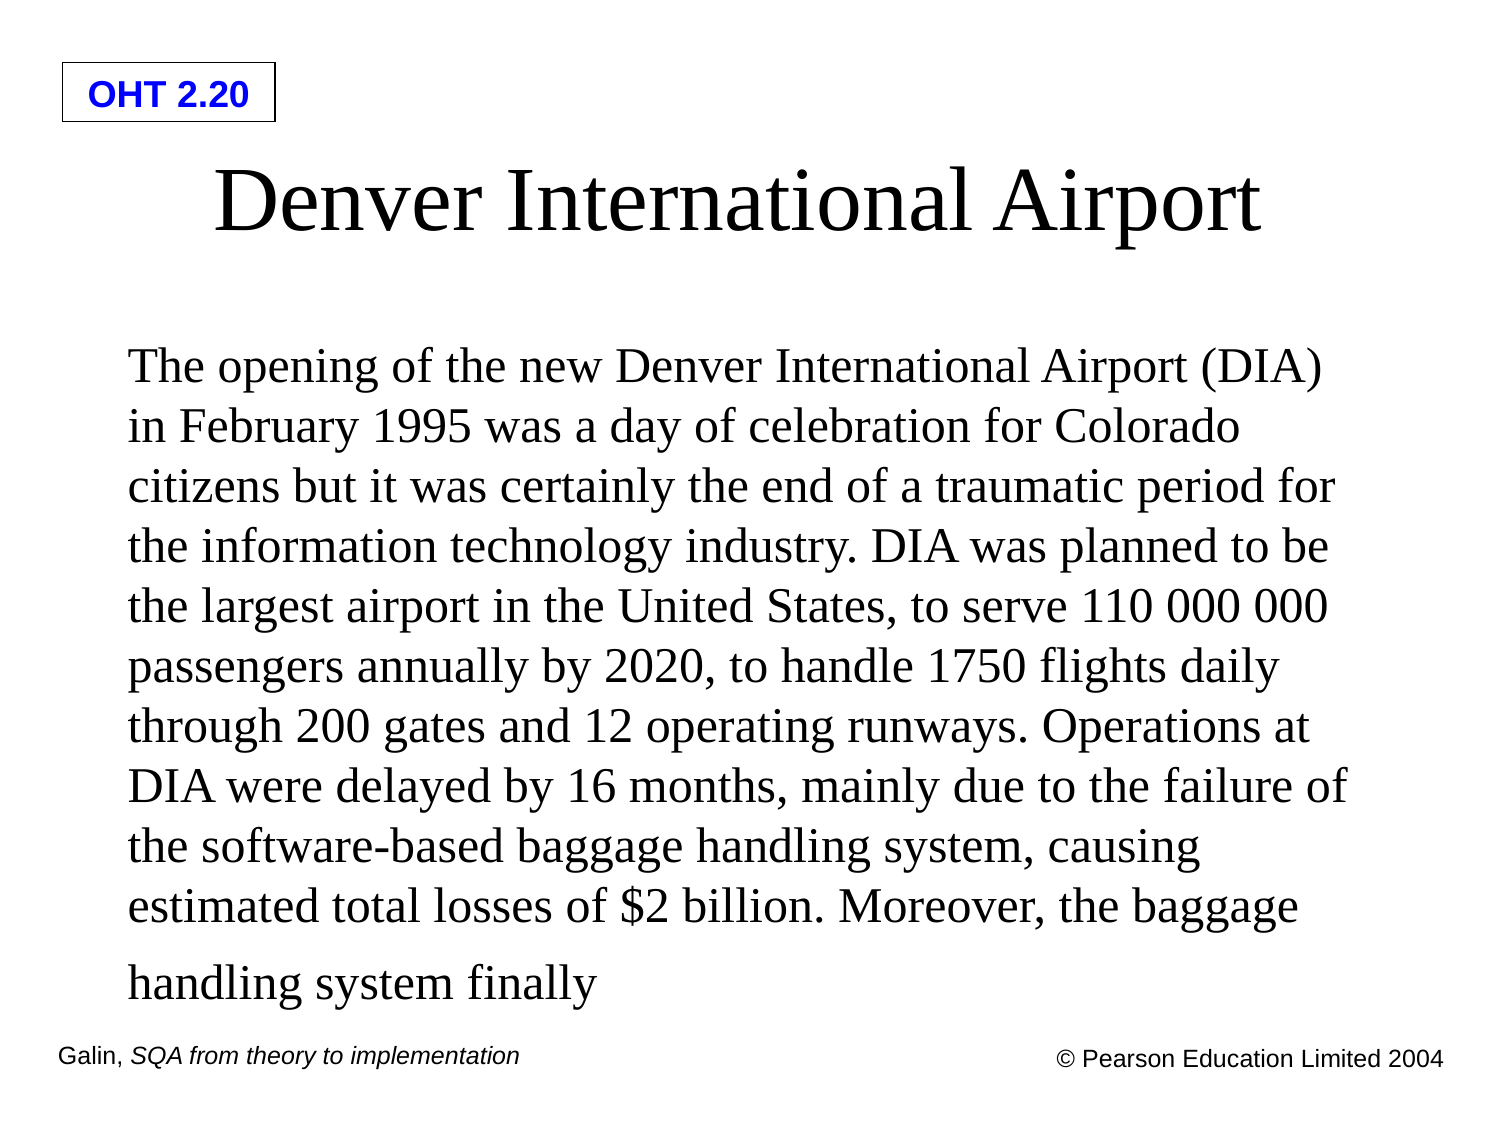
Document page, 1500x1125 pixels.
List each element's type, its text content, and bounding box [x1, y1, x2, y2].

list The opening of the new Denver International Airport (DIA) in February 1995 was a day of celebration for Colorado citizens but it was certainly the end of a traumatic period for the information technology industry. DIA was planned to be the largest airport in the United States, to serve 110 000 000 passengers annually by 2020, to handle 1750 flights daily through 200 gates and 12 operating runways. Operations at DIA were delayed by 16 months, mainly due to the failure of the software-based baggage handling system, causing estimated total losses of $2 billion. Moreover, the baggage handling system finally [112, 324, 1388, 1001]
title Denver International Airport [112, 99, 1388, 288]
